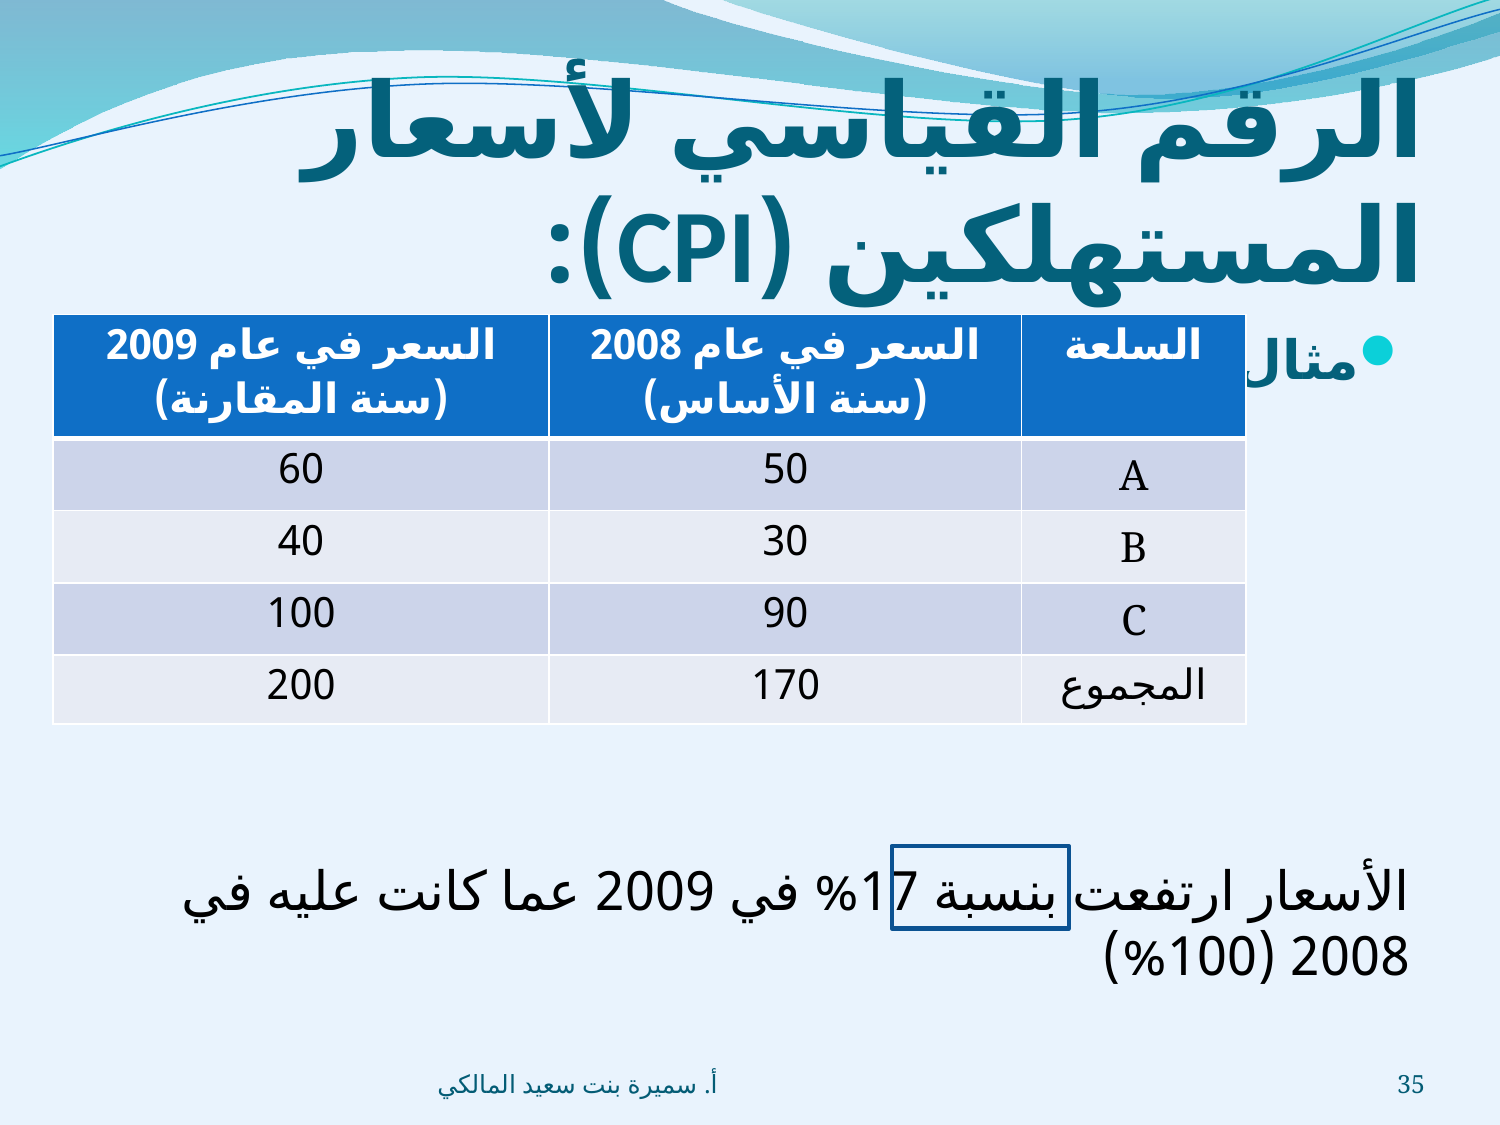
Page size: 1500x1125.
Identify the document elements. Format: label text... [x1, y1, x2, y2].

slide_number 35 [1299, 1042, 1425, 1103]
table_cell 90 [550, 584, 1021, 654]
table_cell 50 [550, 441, 1021, 510]
table_cell C [1022, 584, 1245, 654]
table_cell B [1022, 511, 1245, 582]
table_cell 40 [54, 511, 548, 582]
table_cell 170 [550, 656, 1021, 723]
table_cell 200 [54, 656, 548, 723]
table_header السعر في عام 2009 (سنة المقارنة) [54, 315, 548, 436]
title الرقم القياسي لأسعار المستهلكين (CPI): [75, 115, 1425, 303]
table_header السعر في عام 2008 (سنة الأساس) [550, 315, 1021, 436]
table_cell 60 [54, 441, 548, 510]
table_cell 100 [54, 584, 548, 654]
table_cell A [1022, 441, 1245, 510]
table_cell 30 [550, 511, 1021, 582]
table_header السلعة [1022, 315, 1245, 436]
text_box [890, 844, 1071, 931]
table_cell المجموع [1022, 656, 1245, 723]
footer أ. سميرة بنت سعيد المالكي [437, 1042, 988, 1103]
